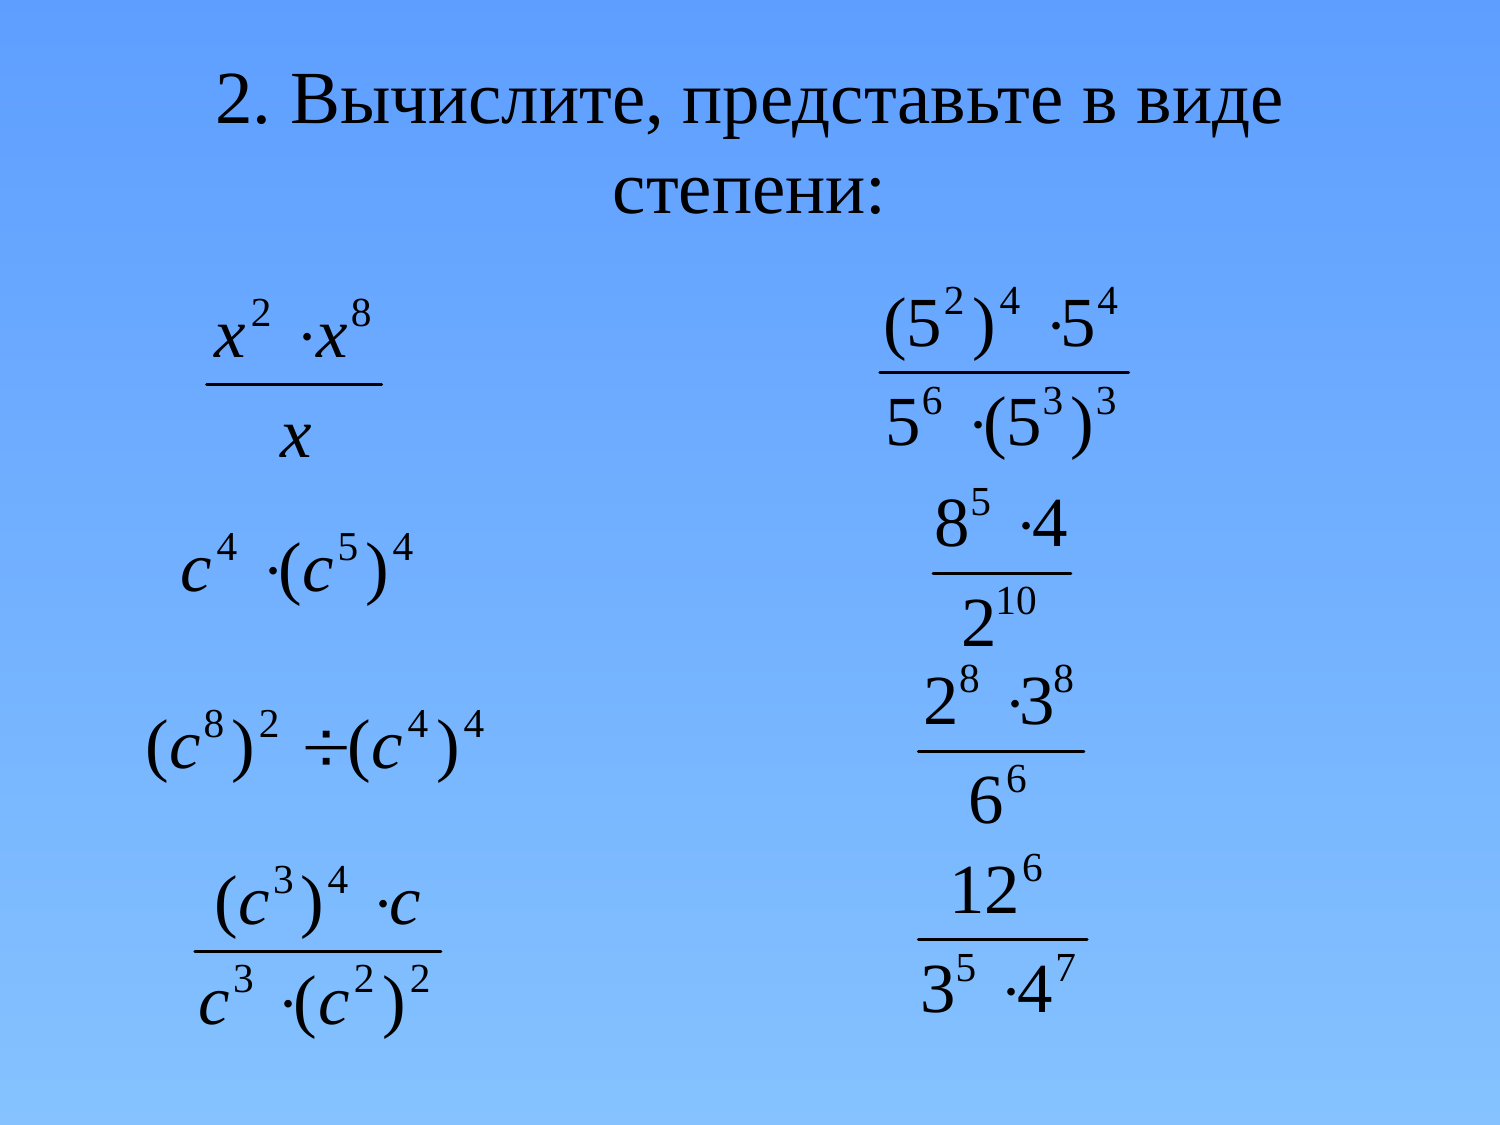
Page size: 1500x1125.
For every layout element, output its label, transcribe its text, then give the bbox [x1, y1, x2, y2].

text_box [906, 645, 1102, 833]
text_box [867, 266, 1146, 474]
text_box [194, 278, 396, 474]
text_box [135, 692, 497, 799]
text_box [182, 845, 455, 1052]
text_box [906, 833, 1102, 1029]
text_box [170, 514, 426, 622]
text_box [921, 467, 1087, 643]
title 2. Вычислите, представьте в виде степени: [75, 45, 1425, 233]
